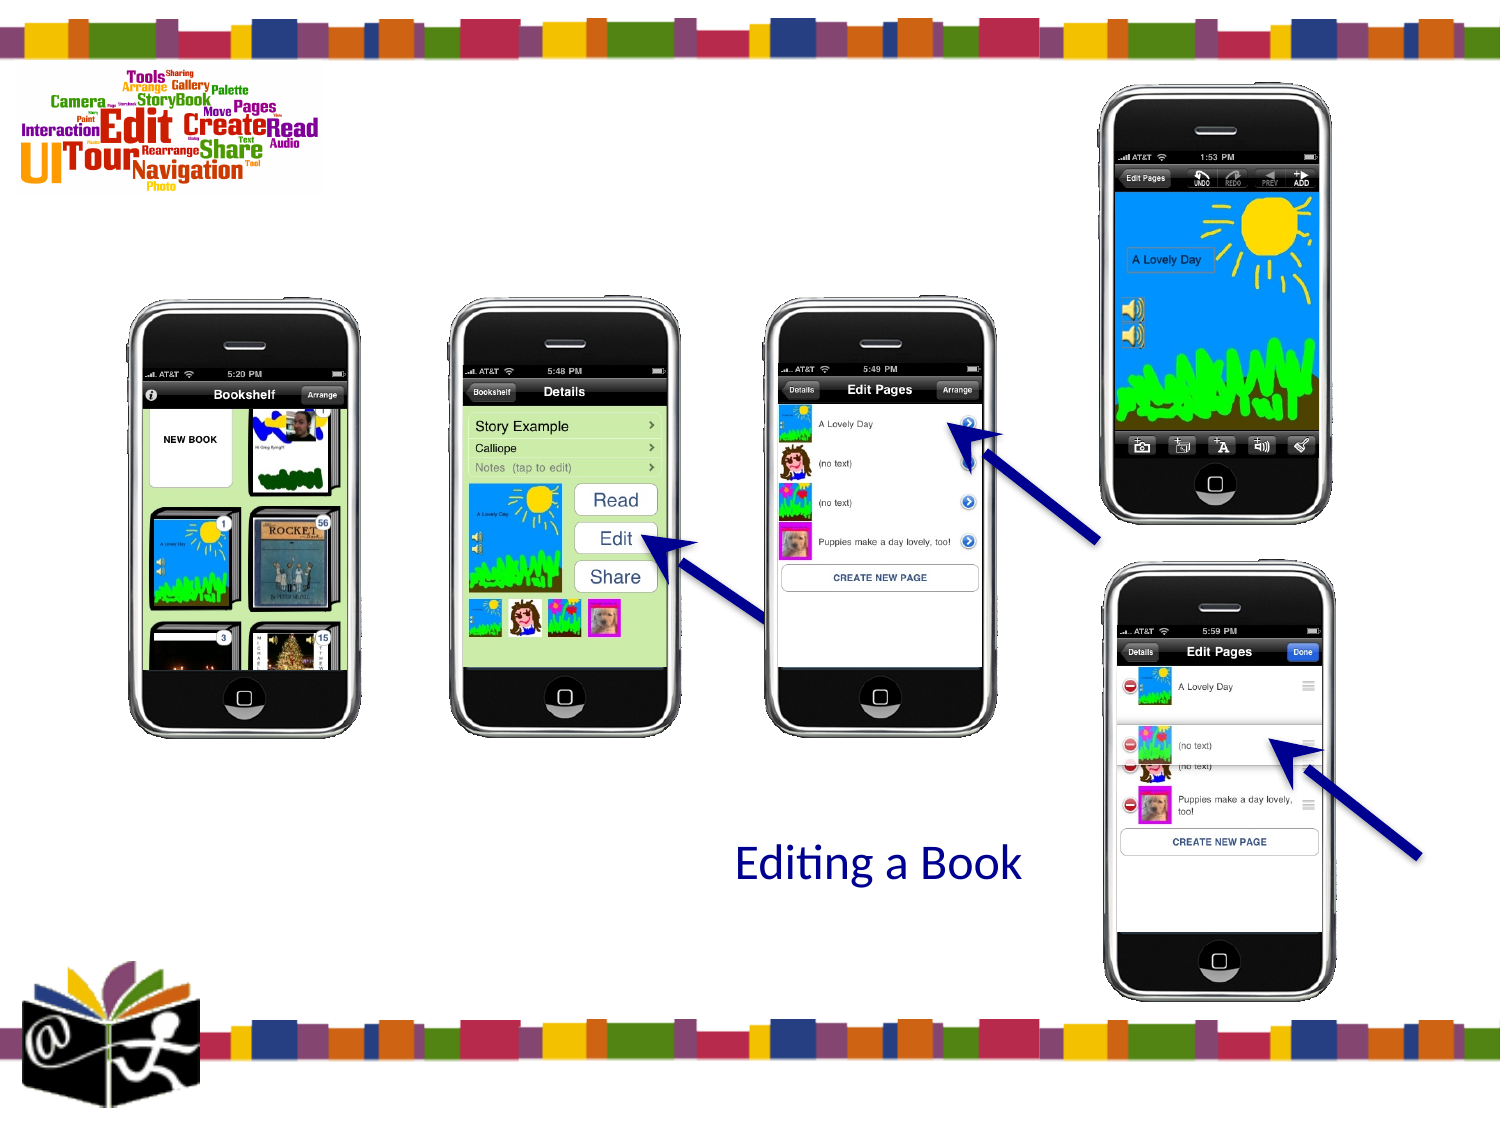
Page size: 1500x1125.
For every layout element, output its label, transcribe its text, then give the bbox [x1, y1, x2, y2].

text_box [758, 290, 1002, 741]
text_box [1268, 738, 1420, 858]
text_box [946, 422, 1098, 542]
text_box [0, 18, 1500, 63]
title [75, 72, 1425, 233]
text_box Editing a Book [719, 822, 1038, 898]
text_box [640, 534, 753, 626]
picture [14, 60, 323, 196]
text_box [1093, 76, 1337, 528]
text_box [122, 291, 366, 743]
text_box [1097, 553, 1341, 1005]
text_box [442, 290, 686, 741]
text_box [0, 961, 1500, 1108]
